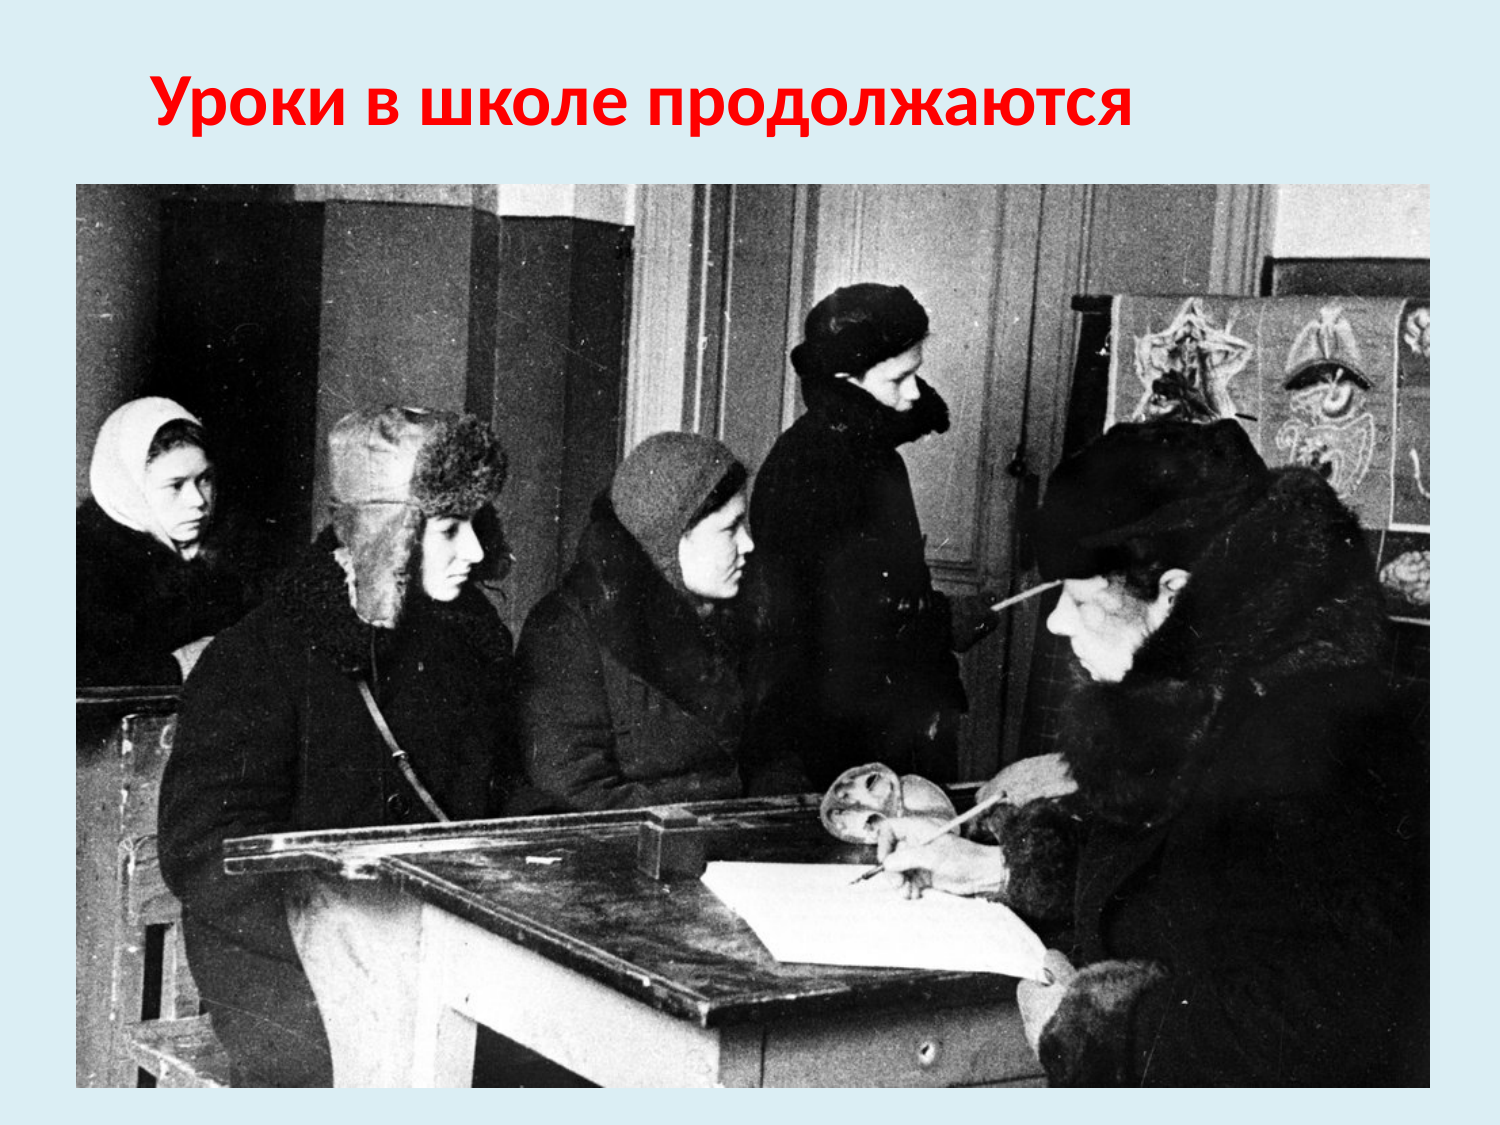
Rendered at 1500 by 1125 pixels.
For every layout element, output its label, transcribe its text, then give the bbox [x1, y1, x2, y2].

picture [76, 184, 1430, 1088]
text_box Уроки в школе продолжаются [135, 42, 1150, 148]
